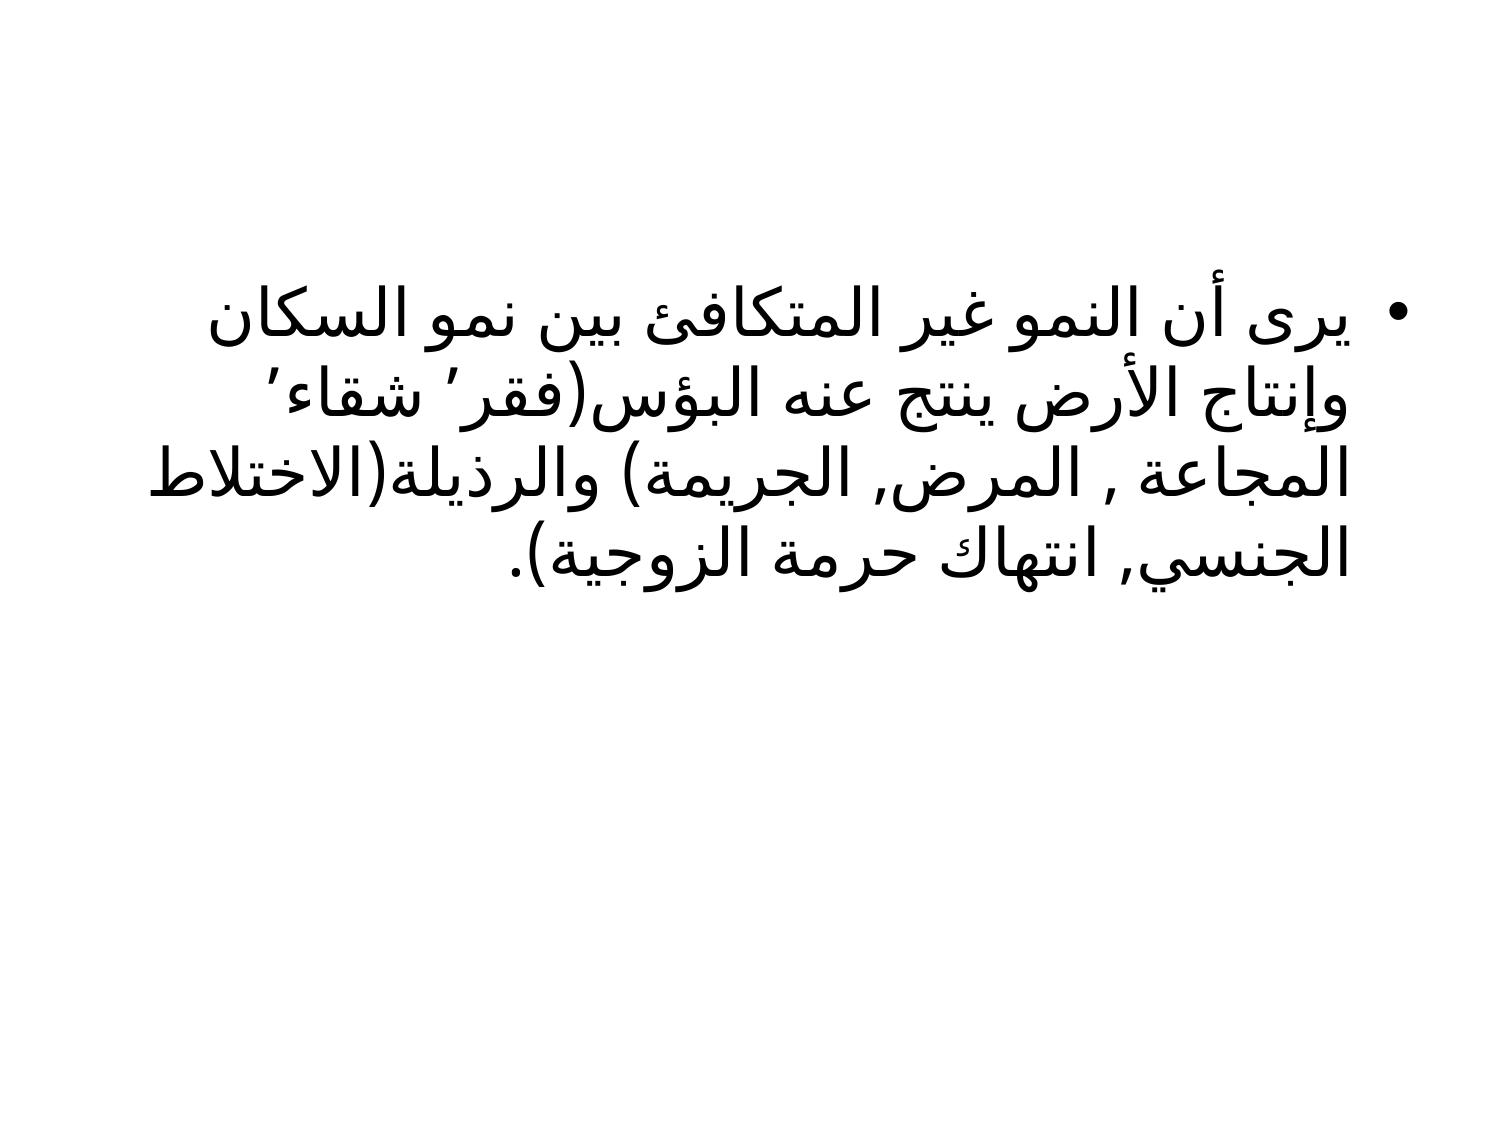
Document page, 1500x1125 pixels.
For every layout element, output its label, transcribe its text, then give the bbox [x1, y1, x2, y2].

list يرى أن النمو غير المتكافئ بين نمو السكان وإنتاج الأرض ينتج عنه البؤس(فقر’ شقاء’ المجاعة , المرض, الجريمة) والرذيلة(الاختلاط الجنسي, انتهاك حرمة الزوجية). [75, 262, 1425, 1005]
